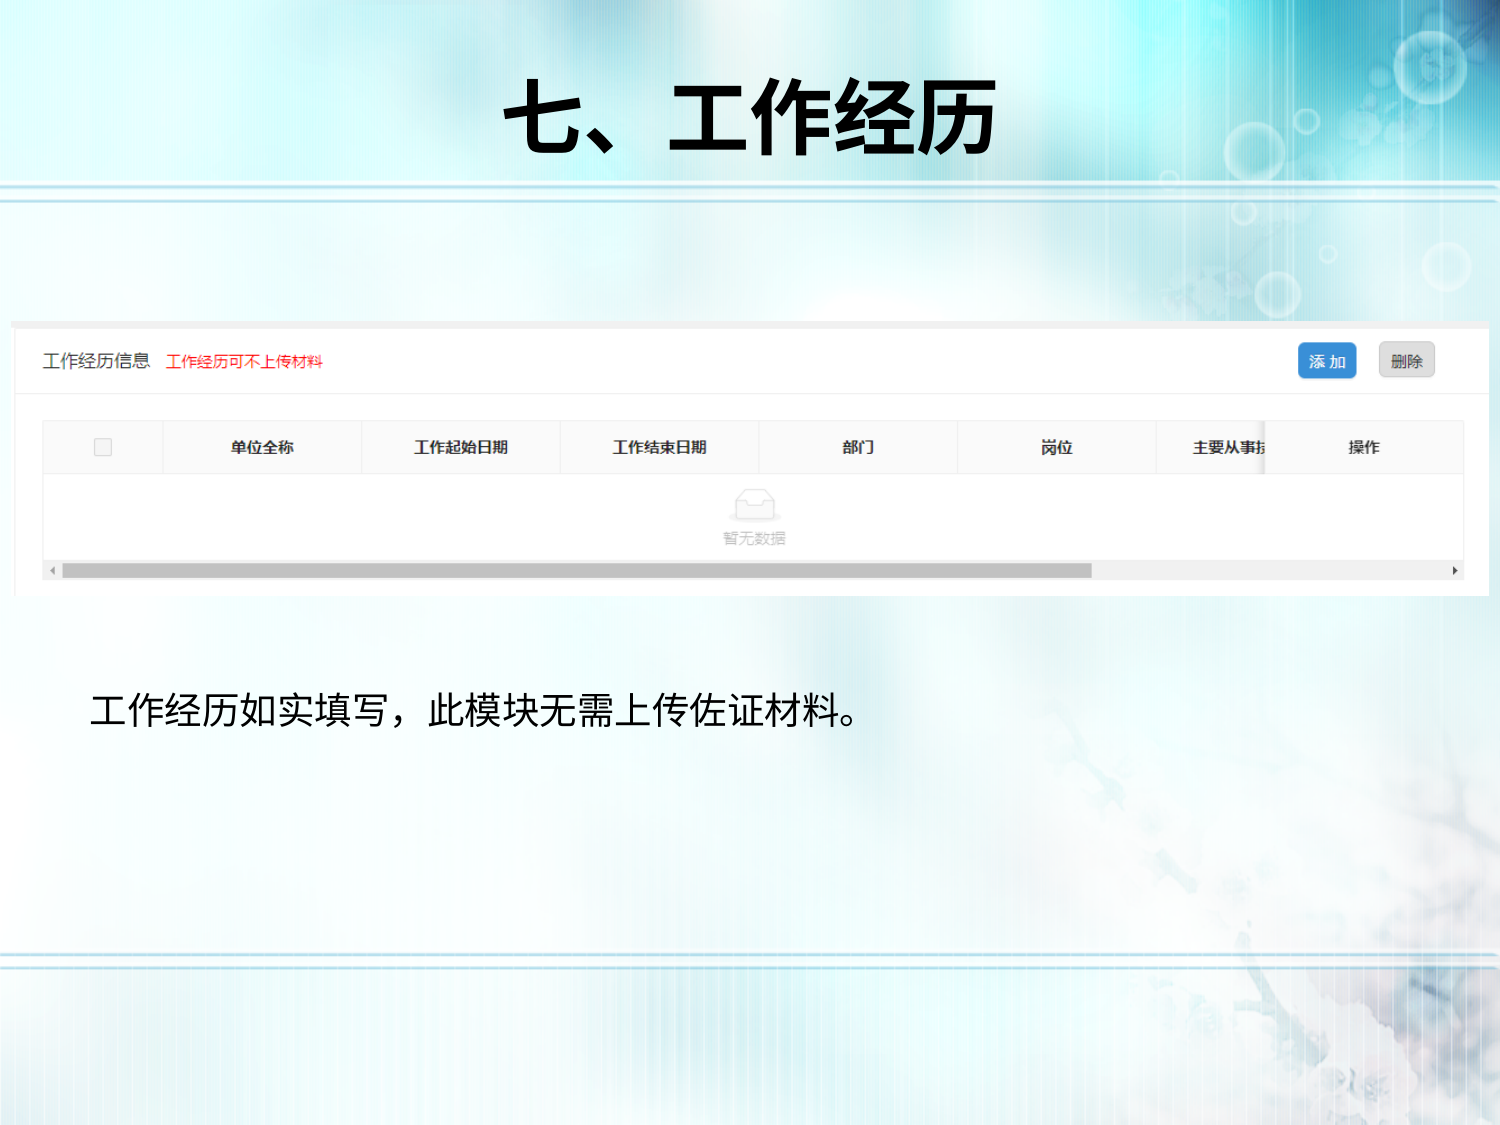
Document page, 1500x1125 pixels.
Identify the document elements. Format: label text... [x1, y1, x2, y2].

title 七、工作经历 [74, 45, 1426, 185]
picture [0, 0, 1500, 1125]
text_box 工作经历如实填写，此模块无需上传佐证材料。 [74, 679, 1283, 740]
